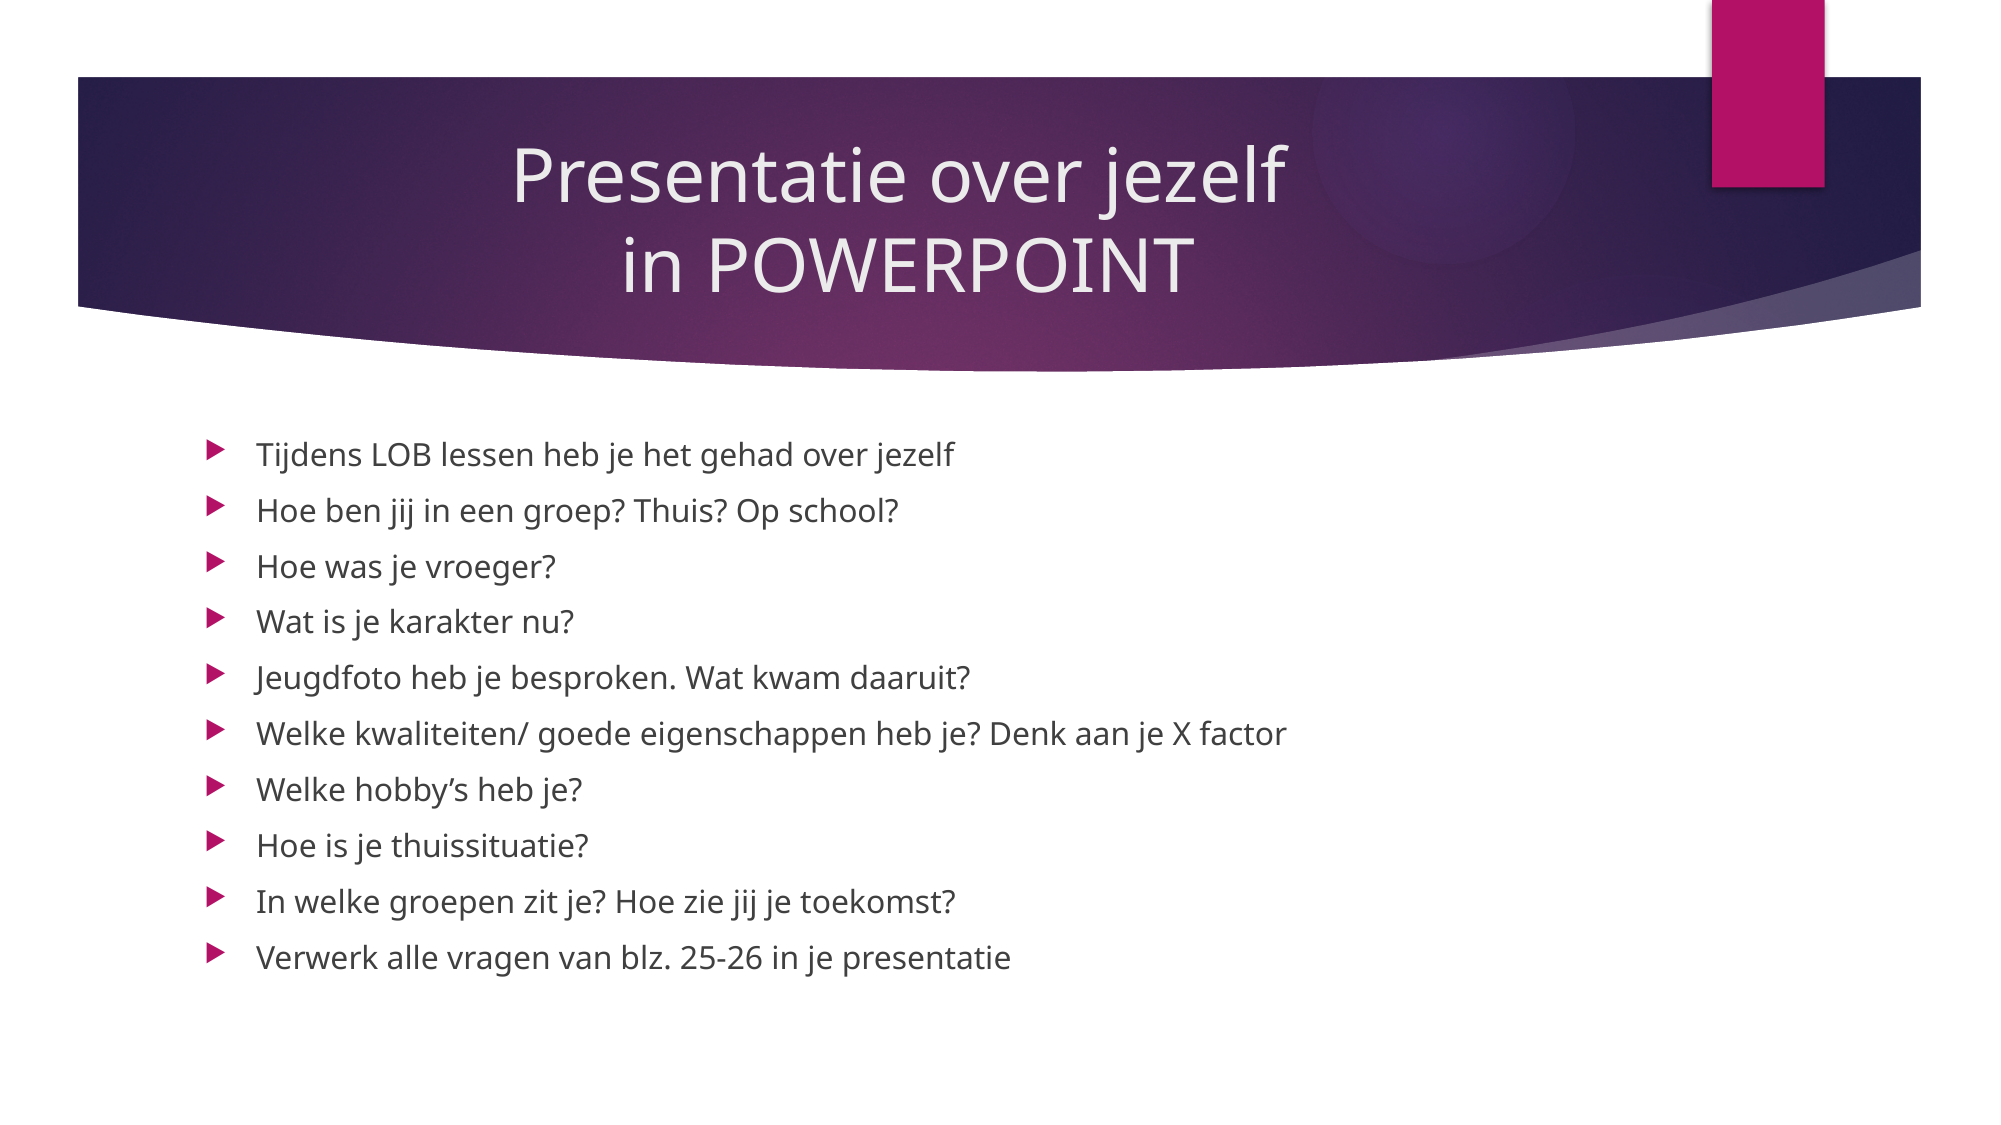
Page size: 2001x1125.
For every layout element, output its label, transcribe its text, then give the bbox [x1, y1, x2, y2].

title Presentatie over jezelf in POWERPOINT [189, 159, 1627, 276]
list Tijdens LOB lessen heb je het gehad over jezelf Hoe ben jij in een groep? Thuis? Op school? Hoe was je vroeger? Wat is je karakter nu? Jeugdfoto heb je besproken. Wat kwam daaruit? Welke kwaliteiten/ goede eigenschappen heb je? Denk aan je X factor Welke hobby’s heb je? Hoe is je thuissituatie? In welke groepen zit je? Hoe zie jij je toekomst? Verwerk alle vragen van blz. 25-26 in je presentatie [189, 427, 1638, 988]
